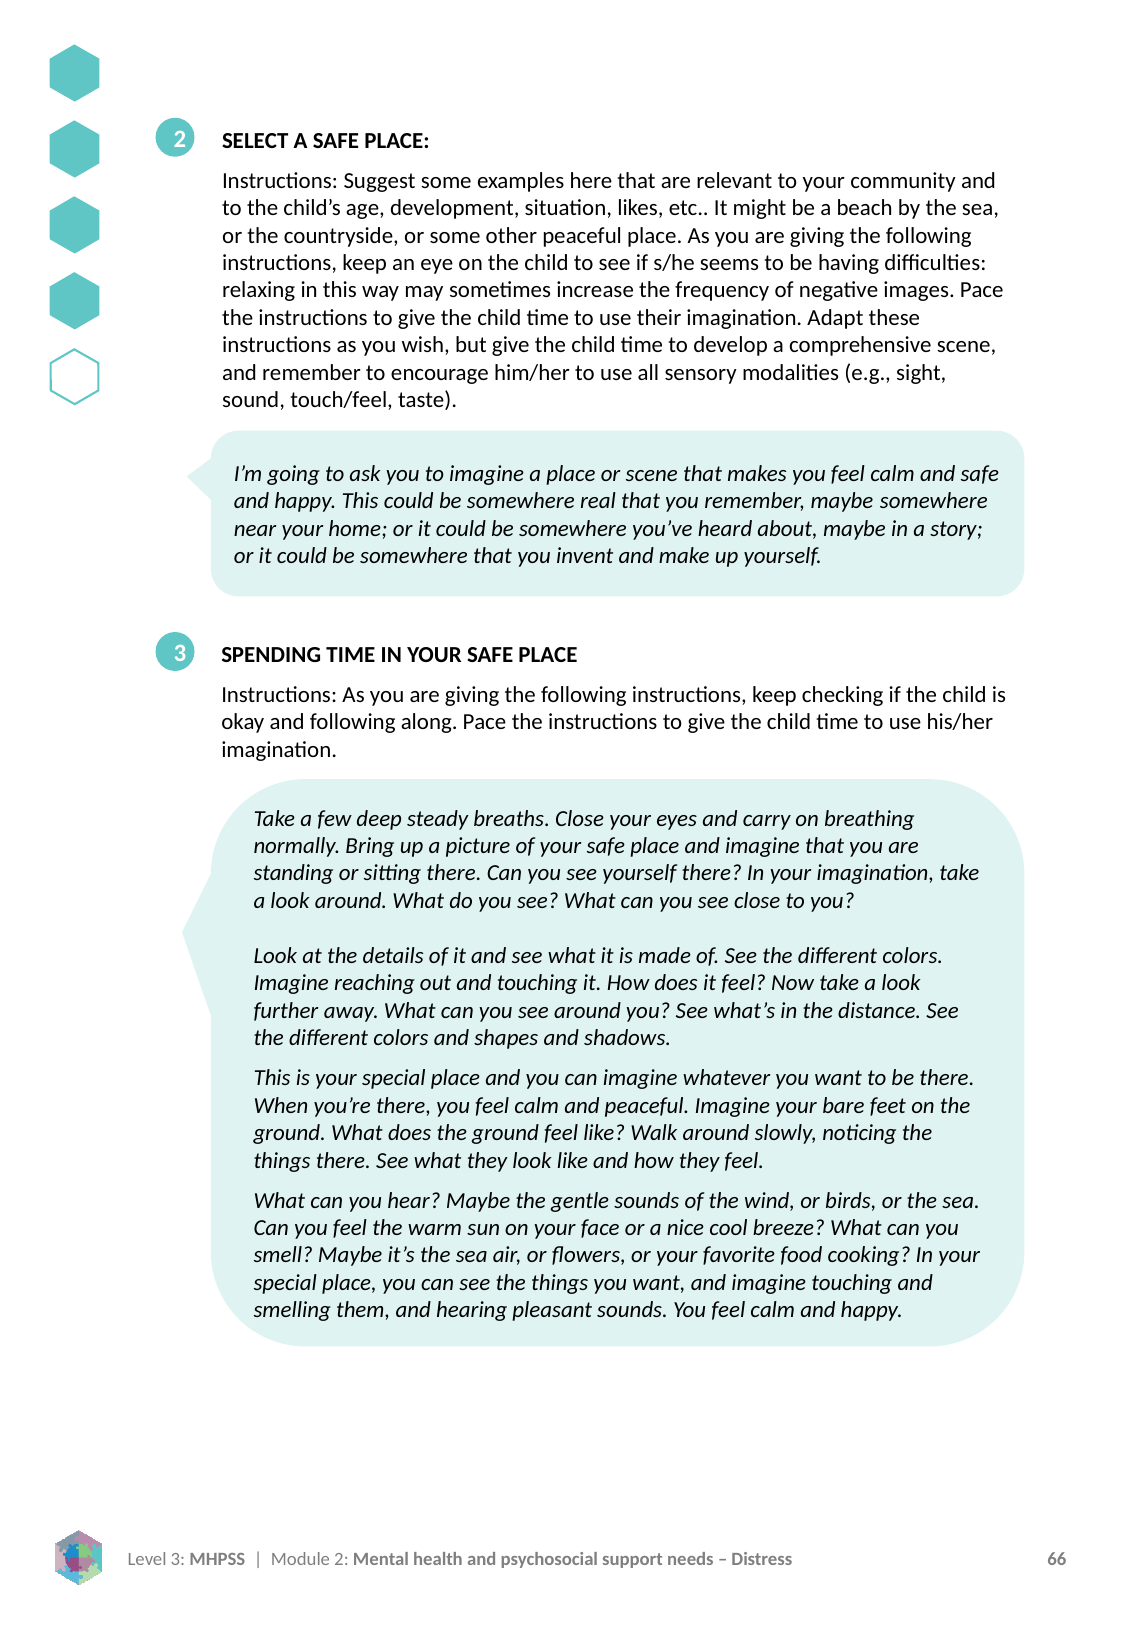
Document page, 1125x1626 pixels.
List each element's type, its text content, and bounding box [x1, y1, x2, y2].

text_box [50, 273, 99, 329]
text_box [50, 45, 99, 101]
text_box [50, 349, 99, 405]
text_box 3 [155, 632, 195, 671]
text_box [50, 121, 99, 177]
text_box 2 [155, 117, 195, 157]
text_box I’m going to ask you to imagine a place or scene that makes you feel calm and safe and happy. This could be somewhere real that you remember, maybe somewhere near your home; or it could be somewhere you’ve heard about, maybe in a story; or it could be somewhere that you invent and make up yourself. [186, 430, 1025, 597]
text_box SPENDING TIME IN YOUR SAFE PLACE Instructions: As you are giving the following instructions, keep checking if the child is okay and following along. Pace the instructions to give the child time to use his/her imagination. [163, 632, 1025, 770]
picture [55, 1530, 102, 1585]
text_box [50, 197, 99, 253]
text_box SELECT A SAFE PLACE: Instructions: Suggest some examples here that are relevant to your community and to the child’s age, development, situation, likes, etc.. It might be a beach by the sea, or the countryside, or some other peaceful place. As you are giving the following instructions, keep an eye on the child to see if s/he seems to be having difficulties: relaxing in this way may sometimes increase the frequency of negative images. Pace the instructions to give the child time to use their imagination. Adapt these instructions as you wish, but give the child time to develop a comprehensive scene, and remember to encourage him/her to use all sensory modalities (e.g., sight, sound, touch/feel, taste). [163, 117, 1025, 420]
text_box Take a few deep steady breaths. Close your eyes and carry on breathing normally. Bring up a picture of your safe place and imagine that you are standing or sitting there. Can you see yourself there? In your imagination, take a look around. What do you see? What can you see close to you? Look at the details of it and see what it is made of. See the different colors. Imagine reaching out and touching it. How does it feel? Now take a look further away. What can you see around you? See what’s in the distance. See the different colors and shapes and shadows. This is your special place and you can imagine whatever you want to be there. When you’re there, you feel calm and peaceful. Imagine your bare feet on the ground. What does the ground feel like? Walk around slowly, noticing the things there. See what they look like and how they feel. What can you hear? Maybe the gentle sounds of the wind, or birds, or the sea. Can you feel the warm sun on your face or a nice cool breeze? What can you smell? Maybe it’s the sea air, or flowers, or your favorite food cooking? In your special place, you can see the things you want, and imagine touching and smelling them, and hearing pleasant sounds. You feel calm and happy. [182, 779, 1025, 1347]
